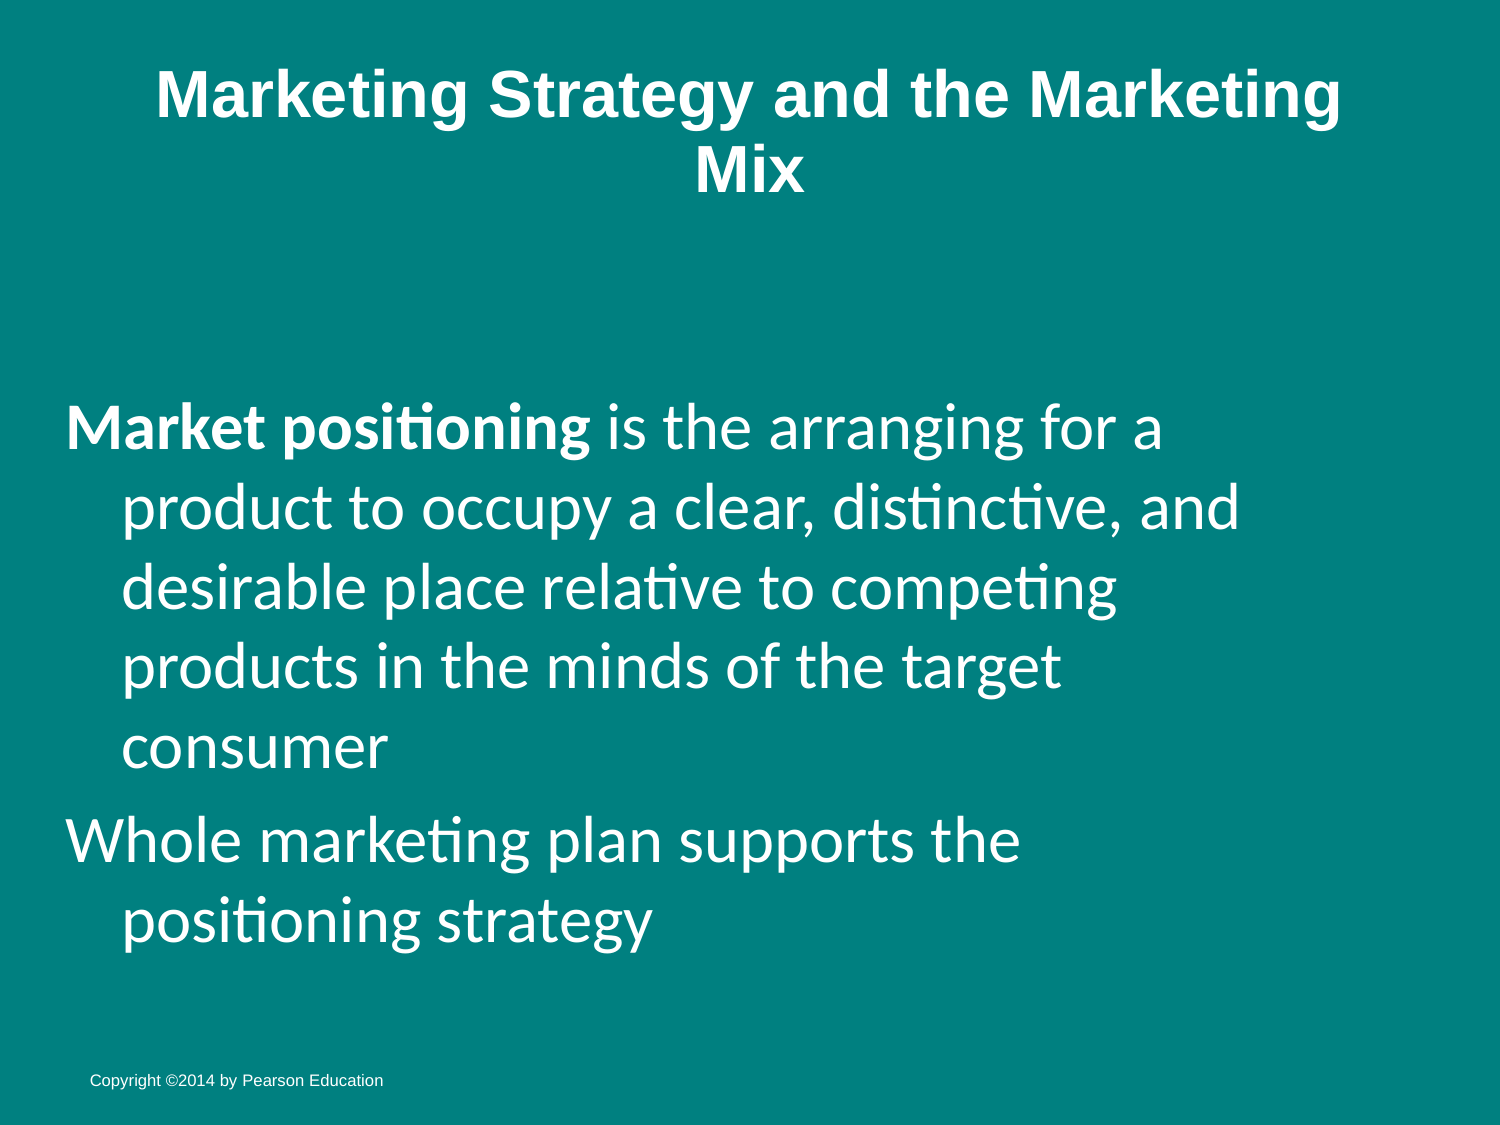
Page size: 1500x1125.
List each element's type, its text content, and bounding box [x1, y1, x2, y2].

list Market positioning is the arranging for a product to occupy a clear, distinctive, and desirable place relative to competing products in the minds of the target consumer Whole marketing plan supports the positioning strategy [49, 374, 1326, 1018]
text_box Copyright ©2014 by Pearson Education [74, 1062, 825, 1098]
title Marketing Strategy and the Marketing Mix [112, 37, 1388, 226]
